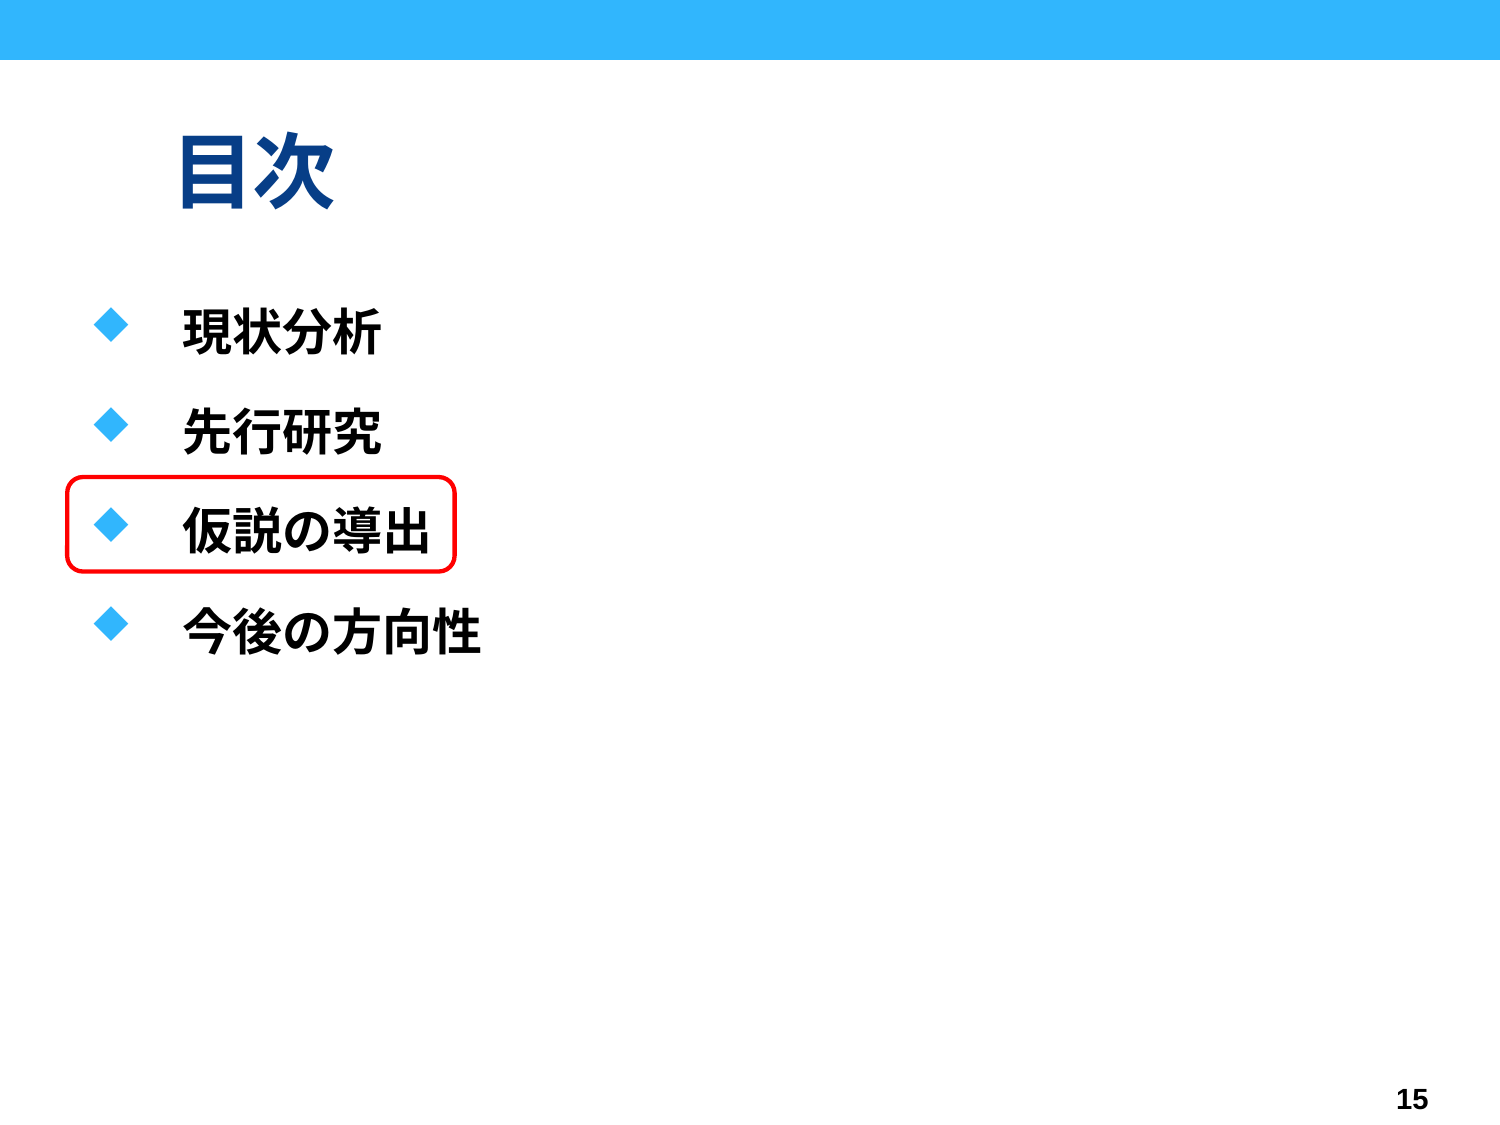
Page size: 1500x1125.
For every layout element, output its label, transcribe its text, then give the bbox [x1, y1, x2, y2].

text_box [64, 474, 457, 574]
list 現状分析 先行研究 仮説の導出 今後の方向性 [75, 262, 1425, 1063]
title 目次 [75, 87, 1425, 250]
slide_number 15 [1325, 1071, 1500, 1125]
